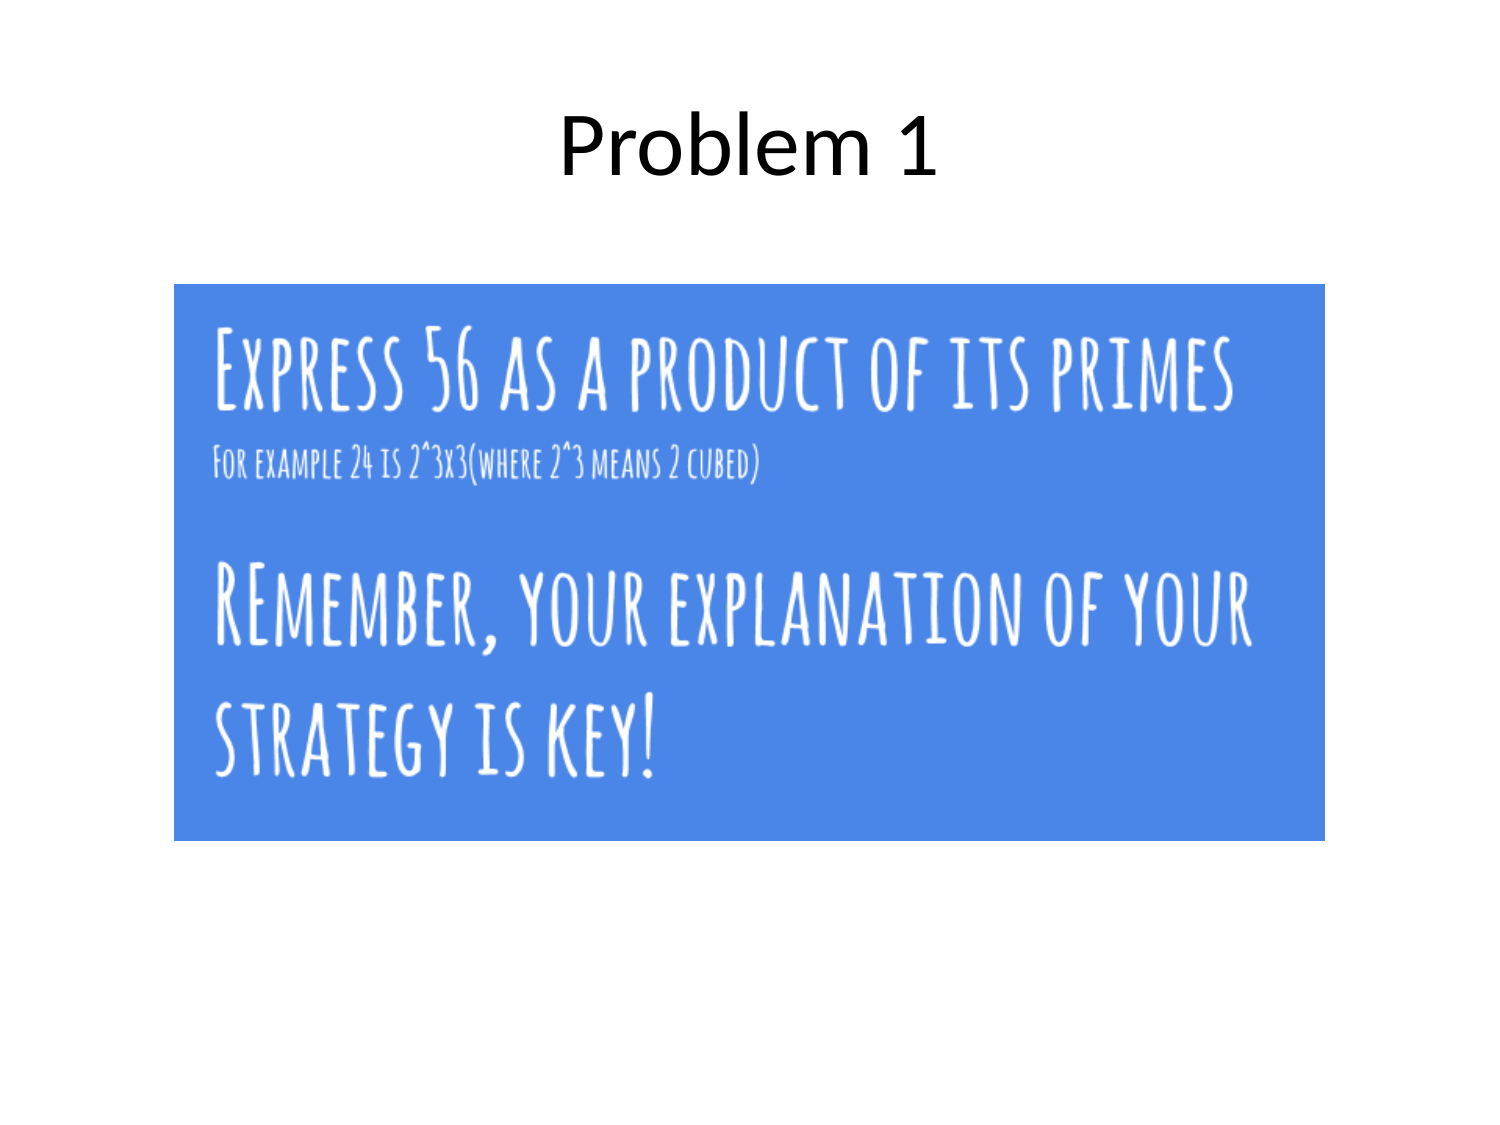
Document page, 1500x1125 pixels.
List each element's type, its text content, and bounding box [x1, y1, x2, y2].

picture [174, 284, 1326, 841]
title Problem 1 [75, 45, 1425, 233]
